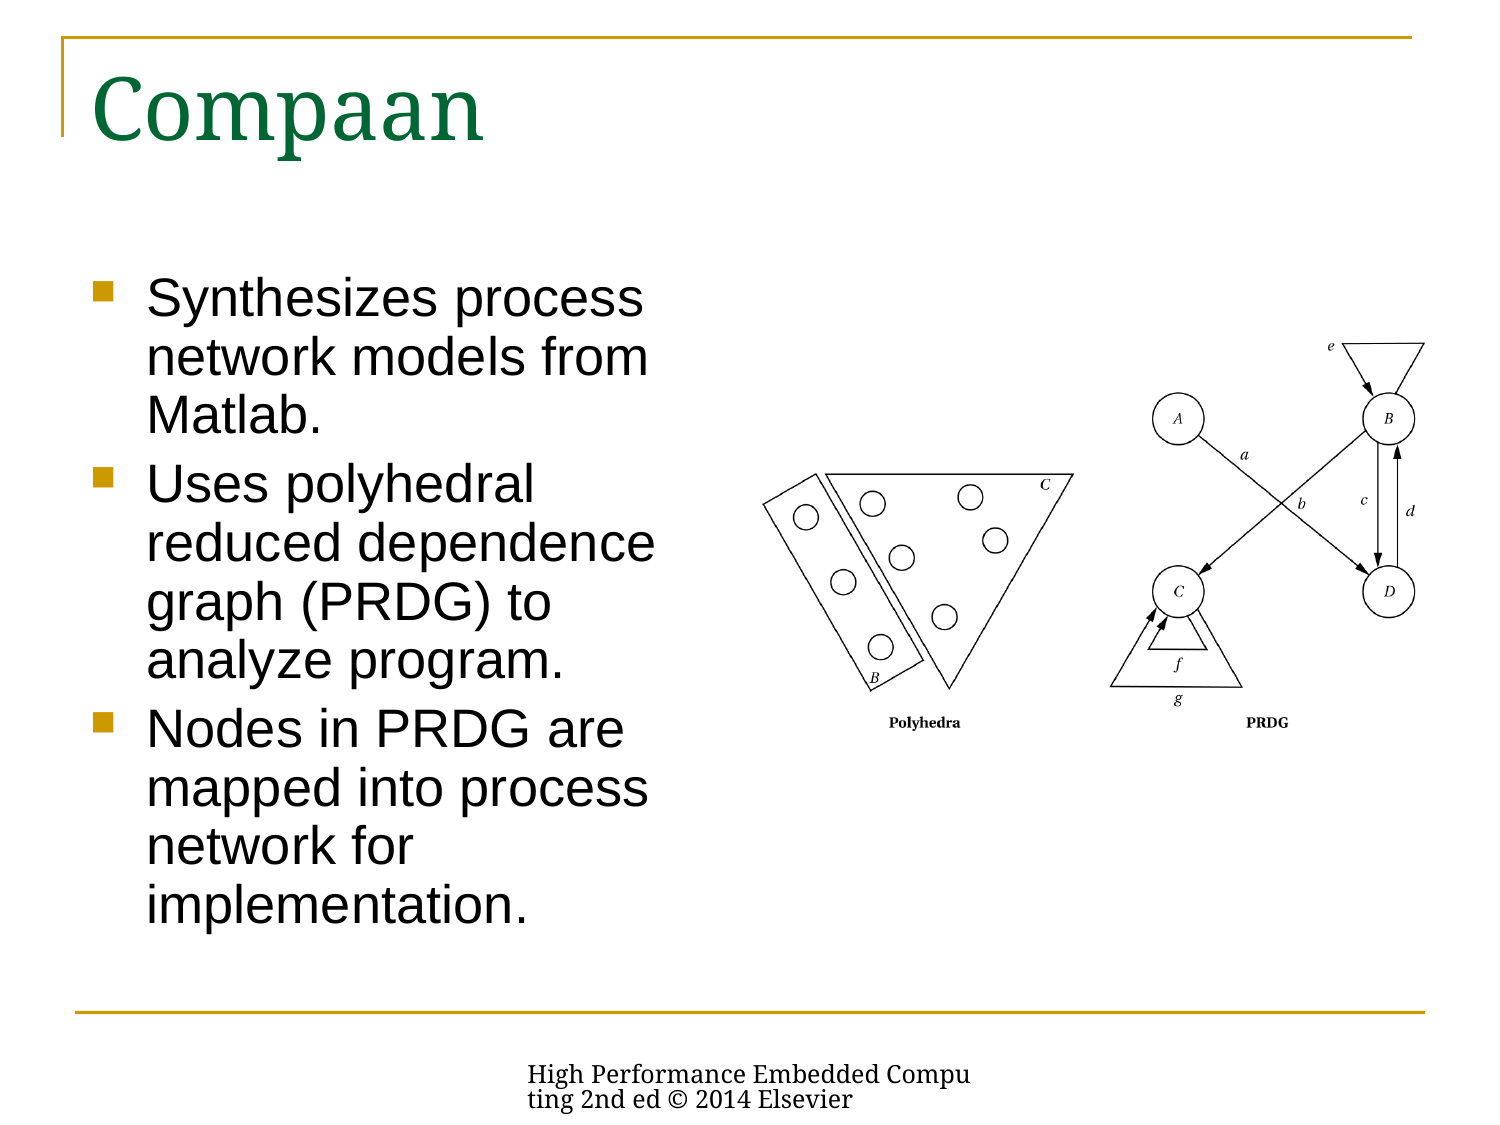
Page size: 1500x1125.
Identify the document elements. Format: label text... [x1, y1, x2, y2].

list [762, 337, 1426, 731]
title Compaan [75, 45, 1425, 233]
footer High Performance Embedded Computing 2nd ed © 2014 Elsevier [512, 1025, 988, 1100]
list Synthesizes process network models from Matlab. Uses polyhedral reduced dependence graph (PRDG) to analyze program. Nodes in PRDG are mapped into process network for implementation. [75, 262, 738, 1006]
